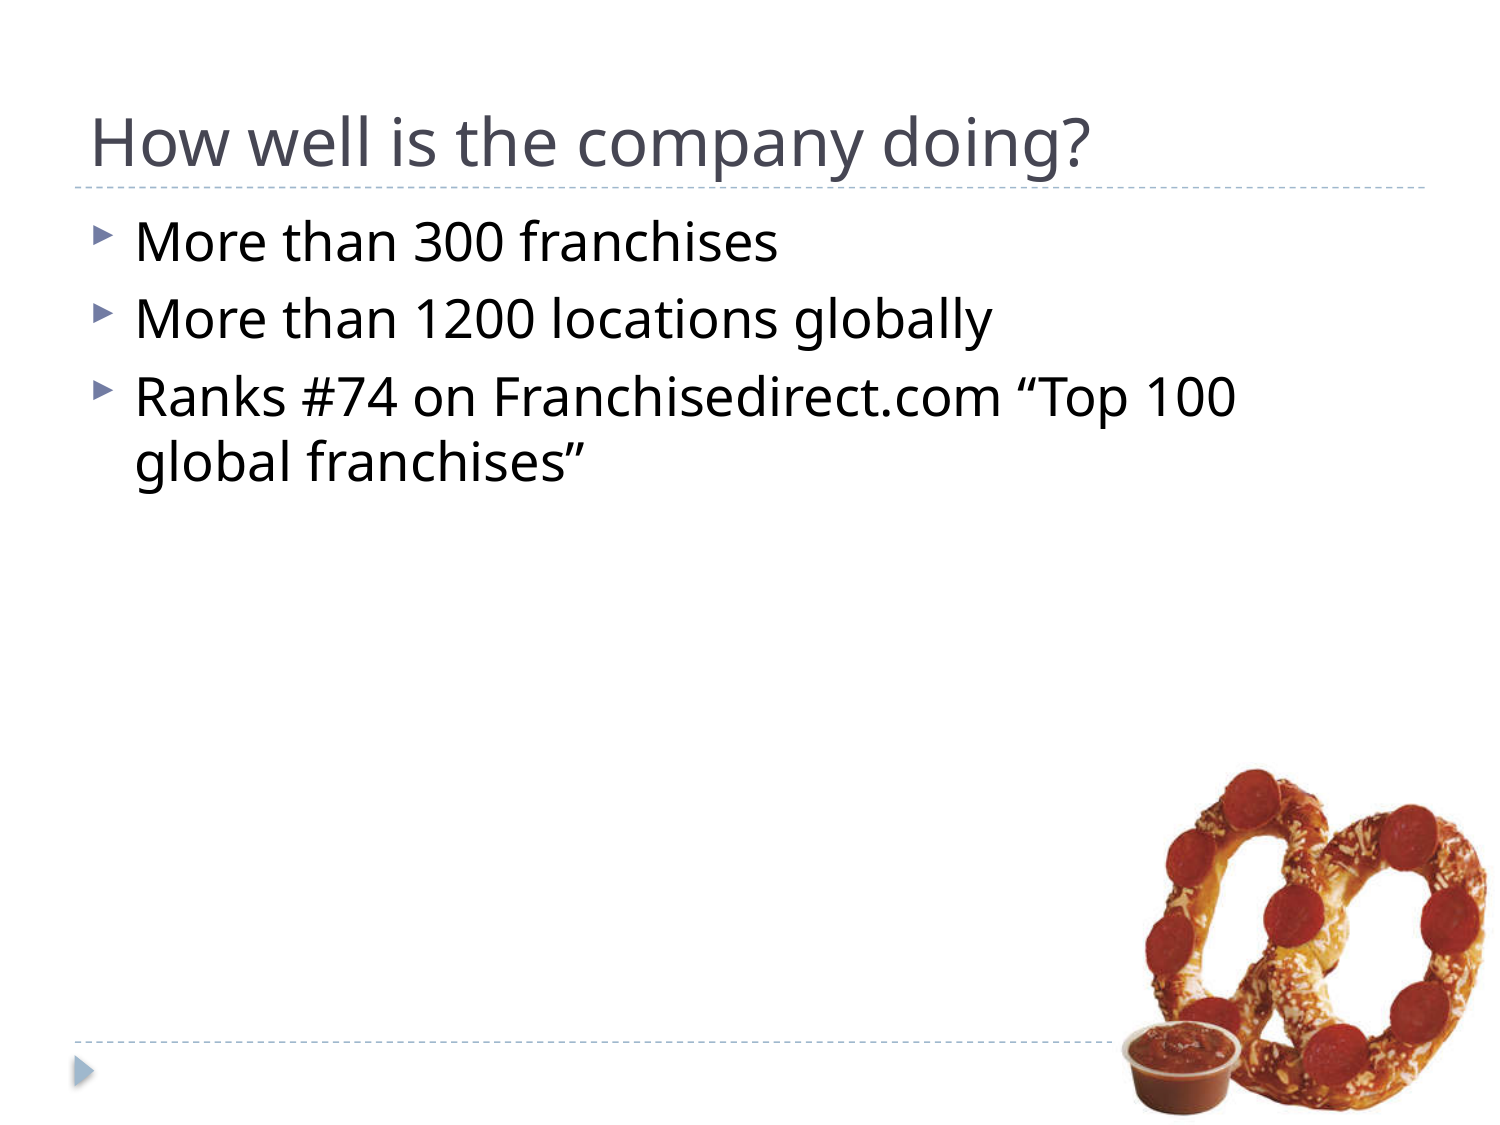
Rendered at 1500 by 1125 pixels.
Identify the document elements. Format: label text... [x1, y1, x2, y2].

list More than 300 franchises More than 1200 locations globally Ranks #74 on Franchisedirect.com “Top 100 global franchises” [75, 200, 1425, 1010]
picture [1112, 762, 1500, 1125]
title How well is the company doing? [75, 24, 1425, 188]
